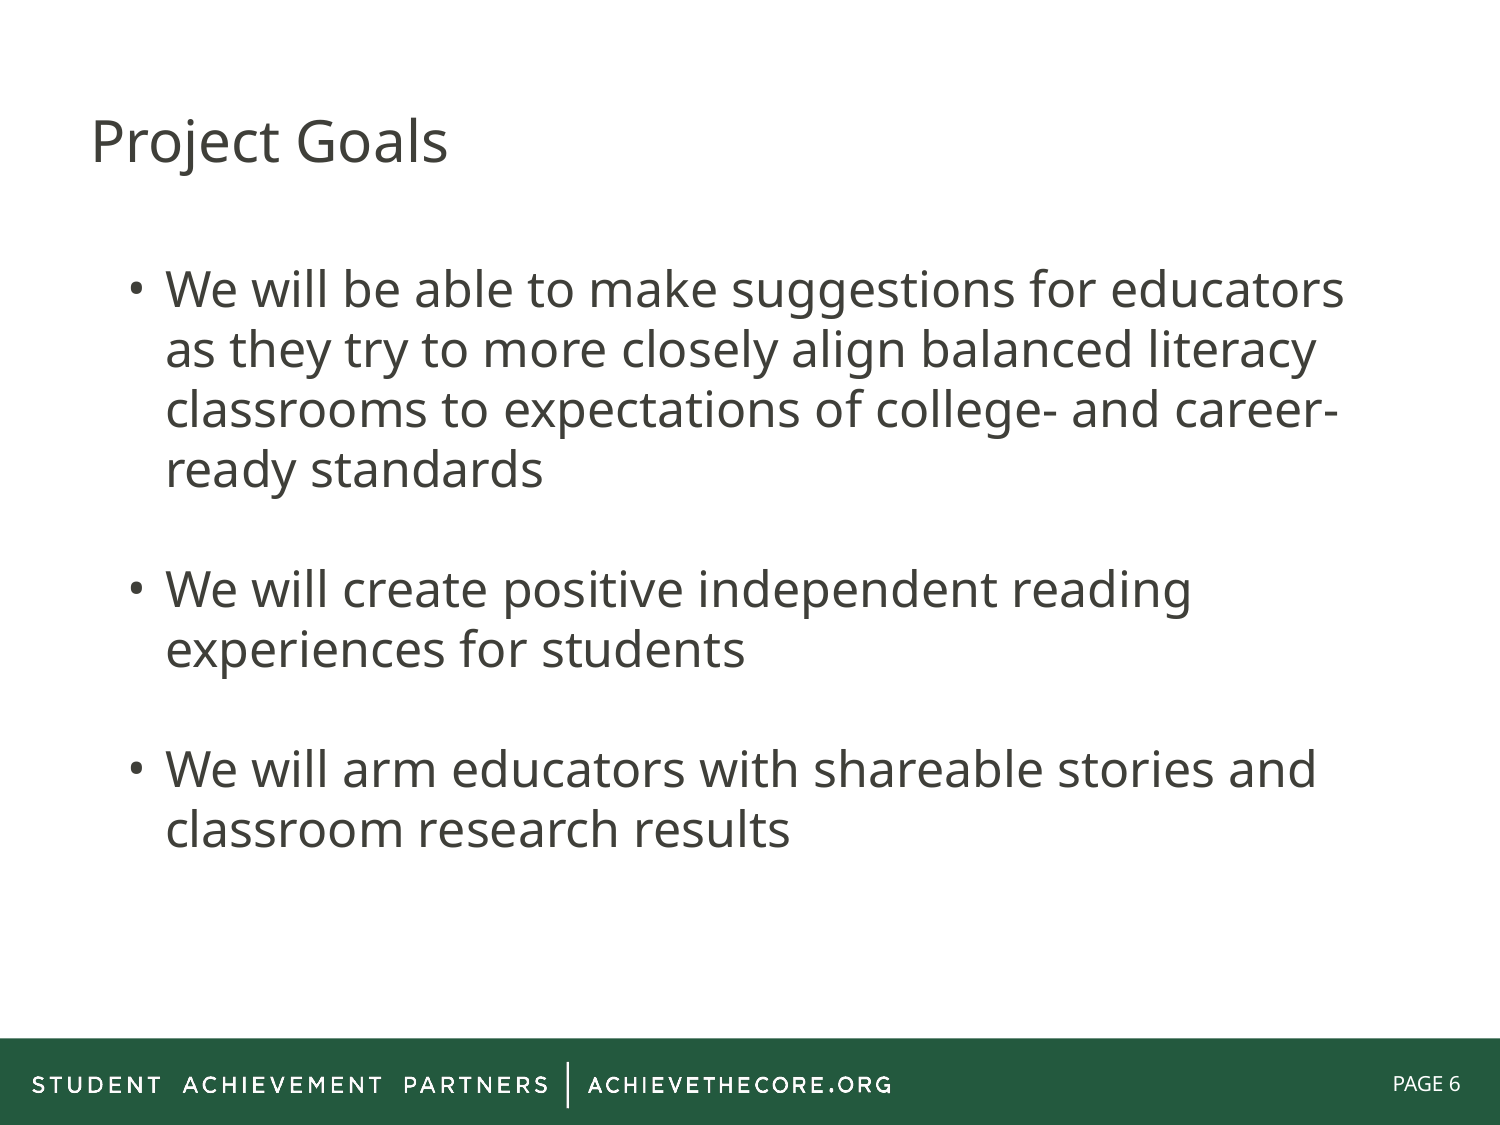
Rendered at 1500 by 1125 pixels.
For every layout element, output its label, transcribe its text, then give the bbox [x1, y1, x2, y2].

picture [12, 1055, 911, 1112]
title Project Goals [75, 45, 1425, 167]
list We will be able to make suggestions for educators as they try to more closely align balanced literacy classrooms to expectations of college- and career-ready standards We will create positive independent reading experiences for students We will arm educators with shareable stories and classroom research results [75, 167, 1425, 1005]
